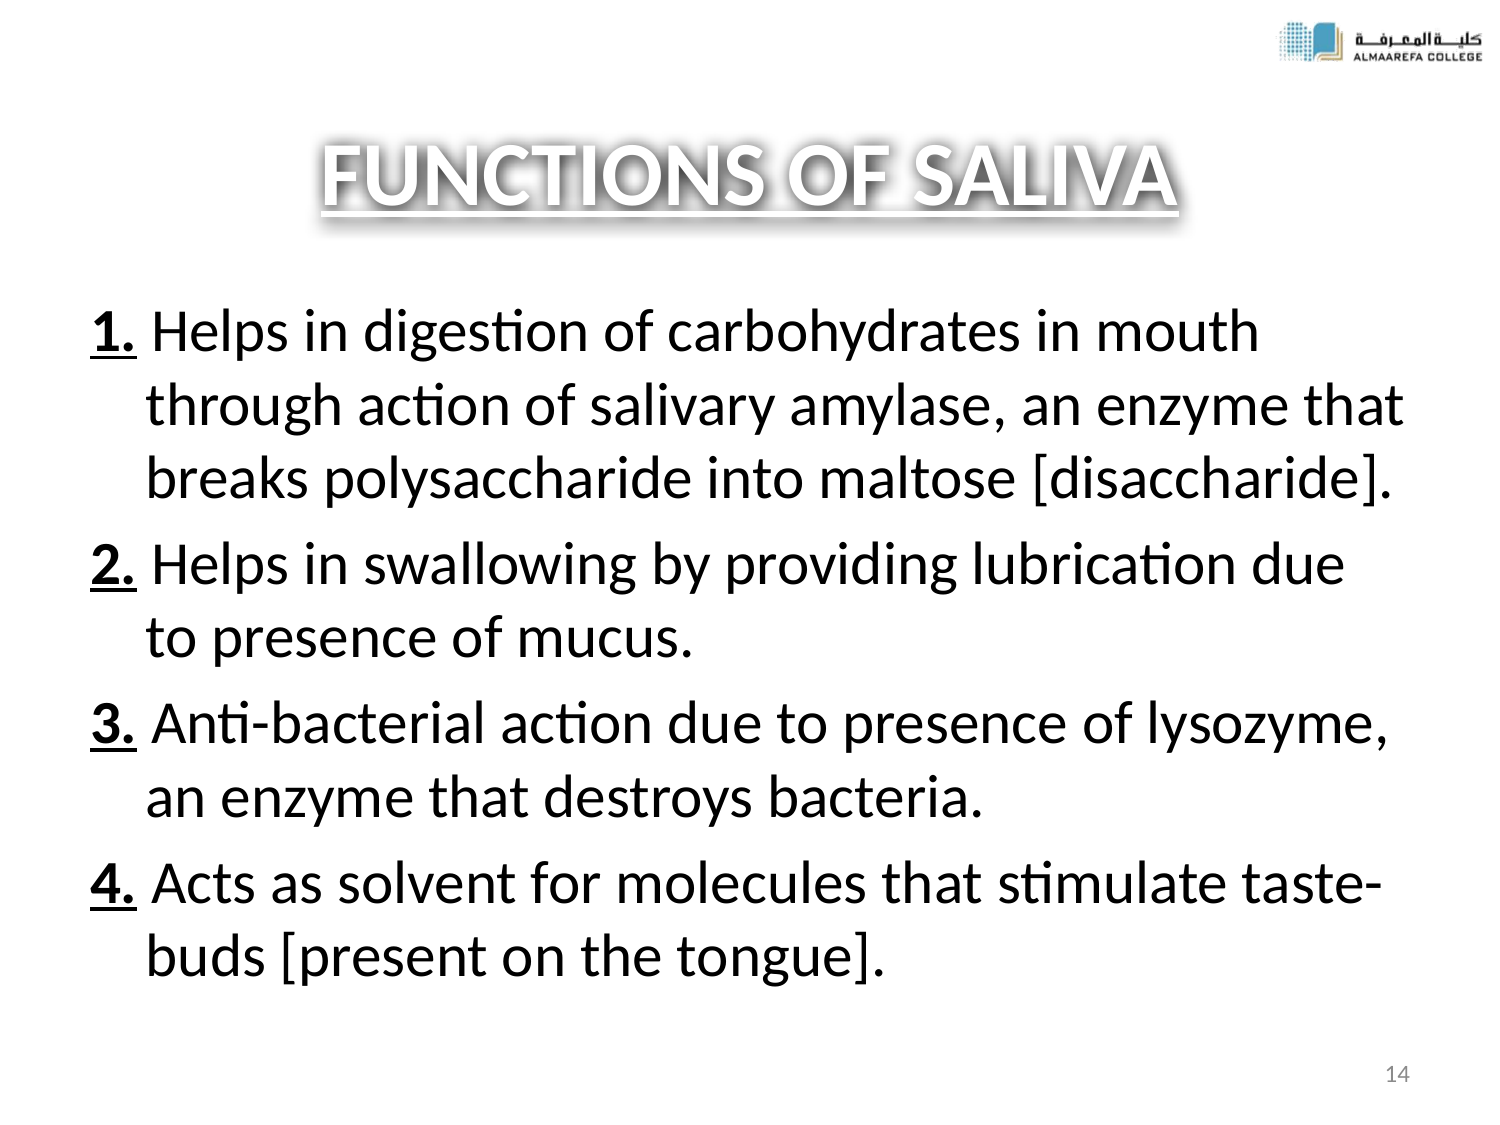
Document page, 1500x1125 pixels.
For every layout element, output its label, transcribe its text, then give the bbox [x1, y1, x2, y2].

list 1. Helps in digestion of carbohydrates in mouth through action of salivary amylase, an enzyme that breaks polysaccharide into maltose [disaccharide]. 2. Helps in swallowing by providing lubrication due to presence of mucus. 3. Anti-bacterial action due to presence of lysozyme, an enzyme that destroys bacteria. 4. Acts as solvent for molecules that stimulate taste-buds [present on the tongue]. [75, 282, 1425, 1025]
title FUNCTIONS OF SALIVA [75, 75, 1425, 263]
slide_number 14 [1074, 1042, 1425, 1103]
picture [1275, 12, 1487, 78]
